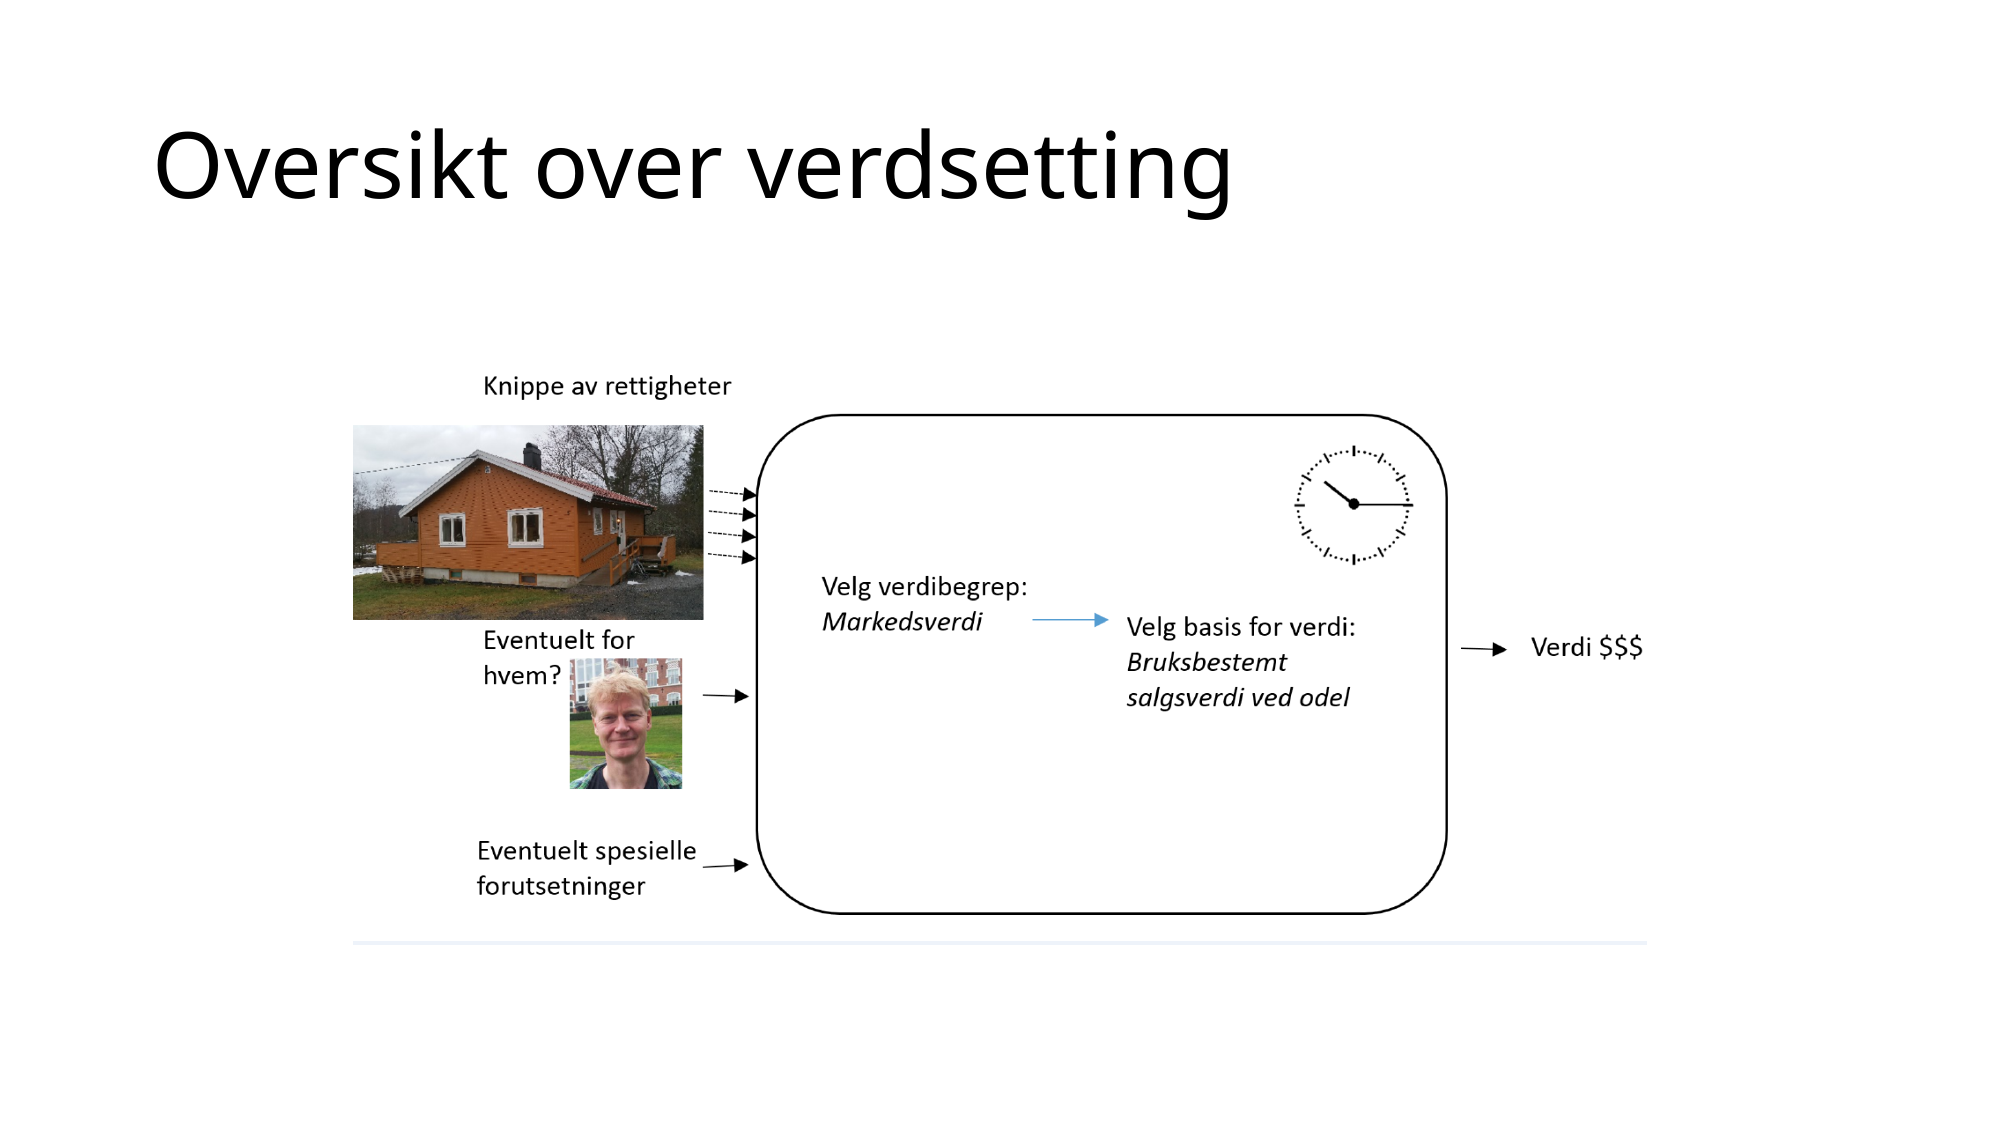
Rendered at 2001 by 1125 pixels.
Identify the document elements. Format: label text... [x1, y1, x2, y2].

title Oversikt over verdsetting [137, 59, 1863, 278]
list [353, 368, 1647, 945]
